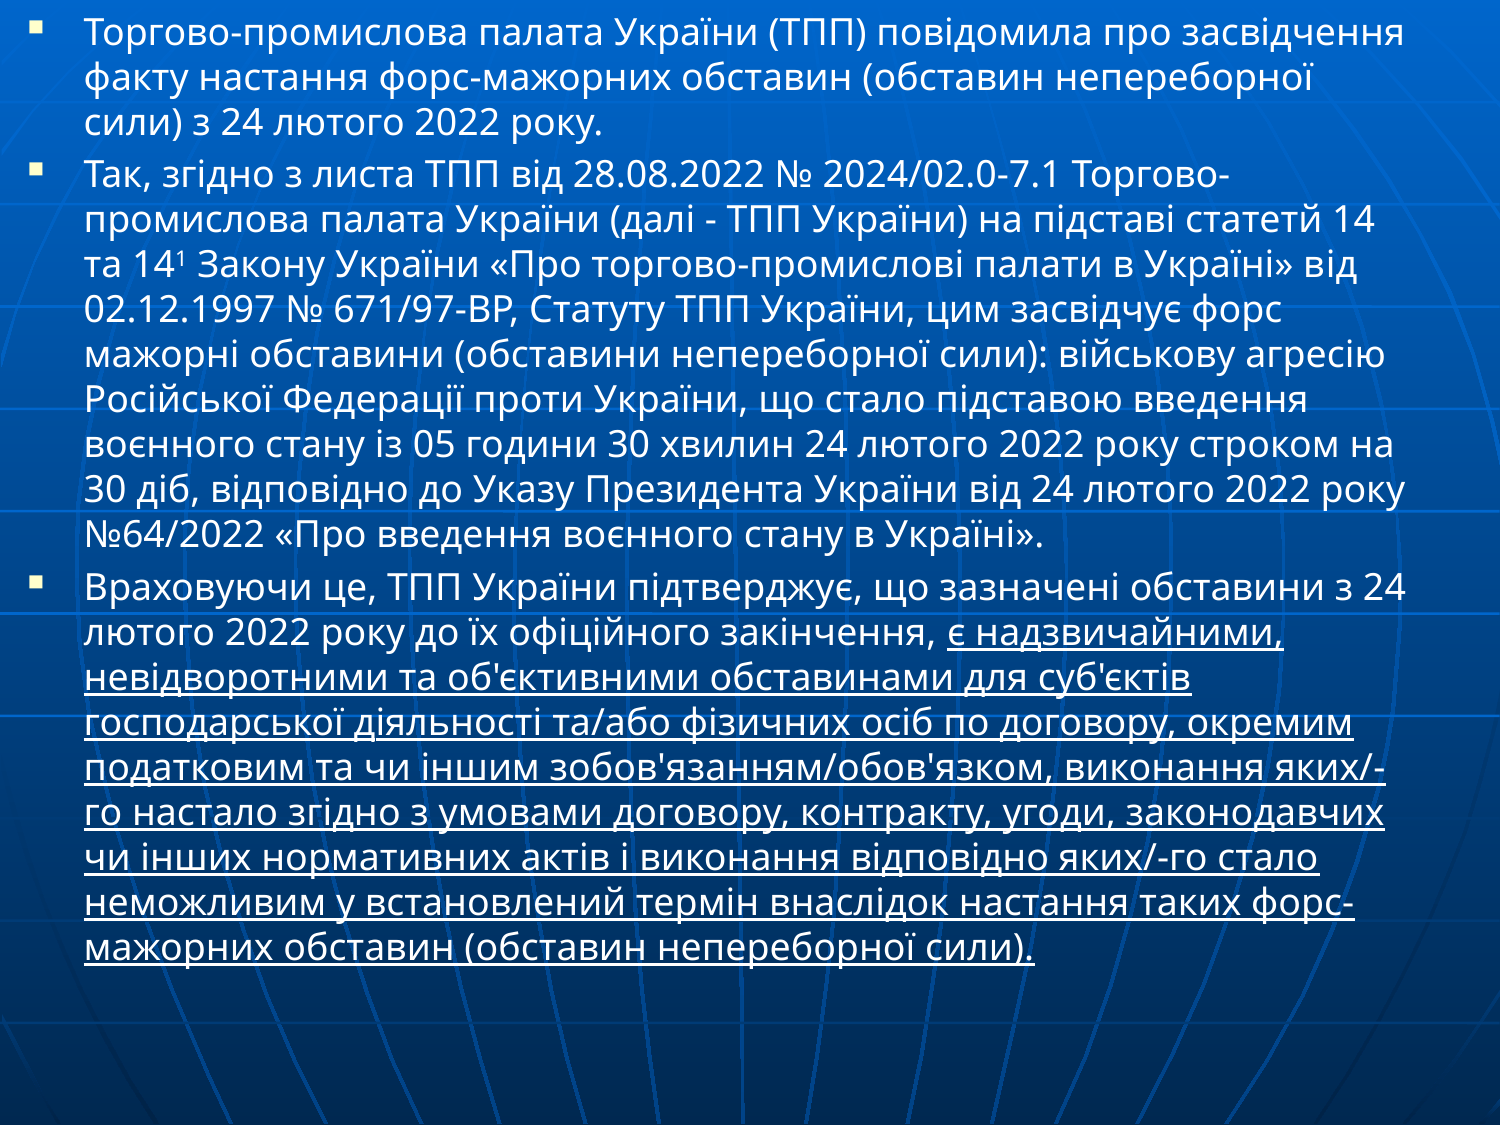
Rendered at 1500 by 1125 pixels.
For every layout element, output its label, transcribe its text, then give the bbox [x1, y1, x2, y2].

list Торгово-промислова палата України (ТПП) повідомила про засвідчення факту настання форс-мажорних обставин (обставин непереборної сили) з 24 лютого 2022 року. Так, згідно з листа ТПП від 28.08.2022 № 2024/02.0-7.1 Торгово-промислова палата України (далі - ТПП України) на підставі статетй 14 та 141 Закону України «Про торгово-промислові палати в Україні» вiд 02.12.1997 № 671/97-BP, Статуту ТПП України, цим засвідчує форс мажорні обставини (обставини непереборної сили): військову агресію Російської Федерації проти України, що стало підставою введення воєнного стану із 05 години 30 хвилин 24 лютого 2022 року строком на 30 діб, відповідно до Указу Президента України від 24 лютого 2022 року №64/2022 «Про введення воєнного стану в Україні». Враховуючи це, ТПП України підтверджує, що зазначені обставини з 24 лютого 2022 року до їх офіційного закінчення, є надзвичайними, невідворотними та об'єктивними обставинами для суб'єктів господарської дiяльностi та/або фізичних осіб по договору, окремим податковим та чи іншим зобов'язанням/обов'язком, виконання яких/-го настало згідно з умовами договору, контракту, угоди, законодавчих чи інших нормативних актів і виконання відповідно яких/-го стало неможливим у встановлений термін внаслідок настання таких форс-мажорних обставин (обставин непереборної сили). [12, 0, 1425, 1006]
